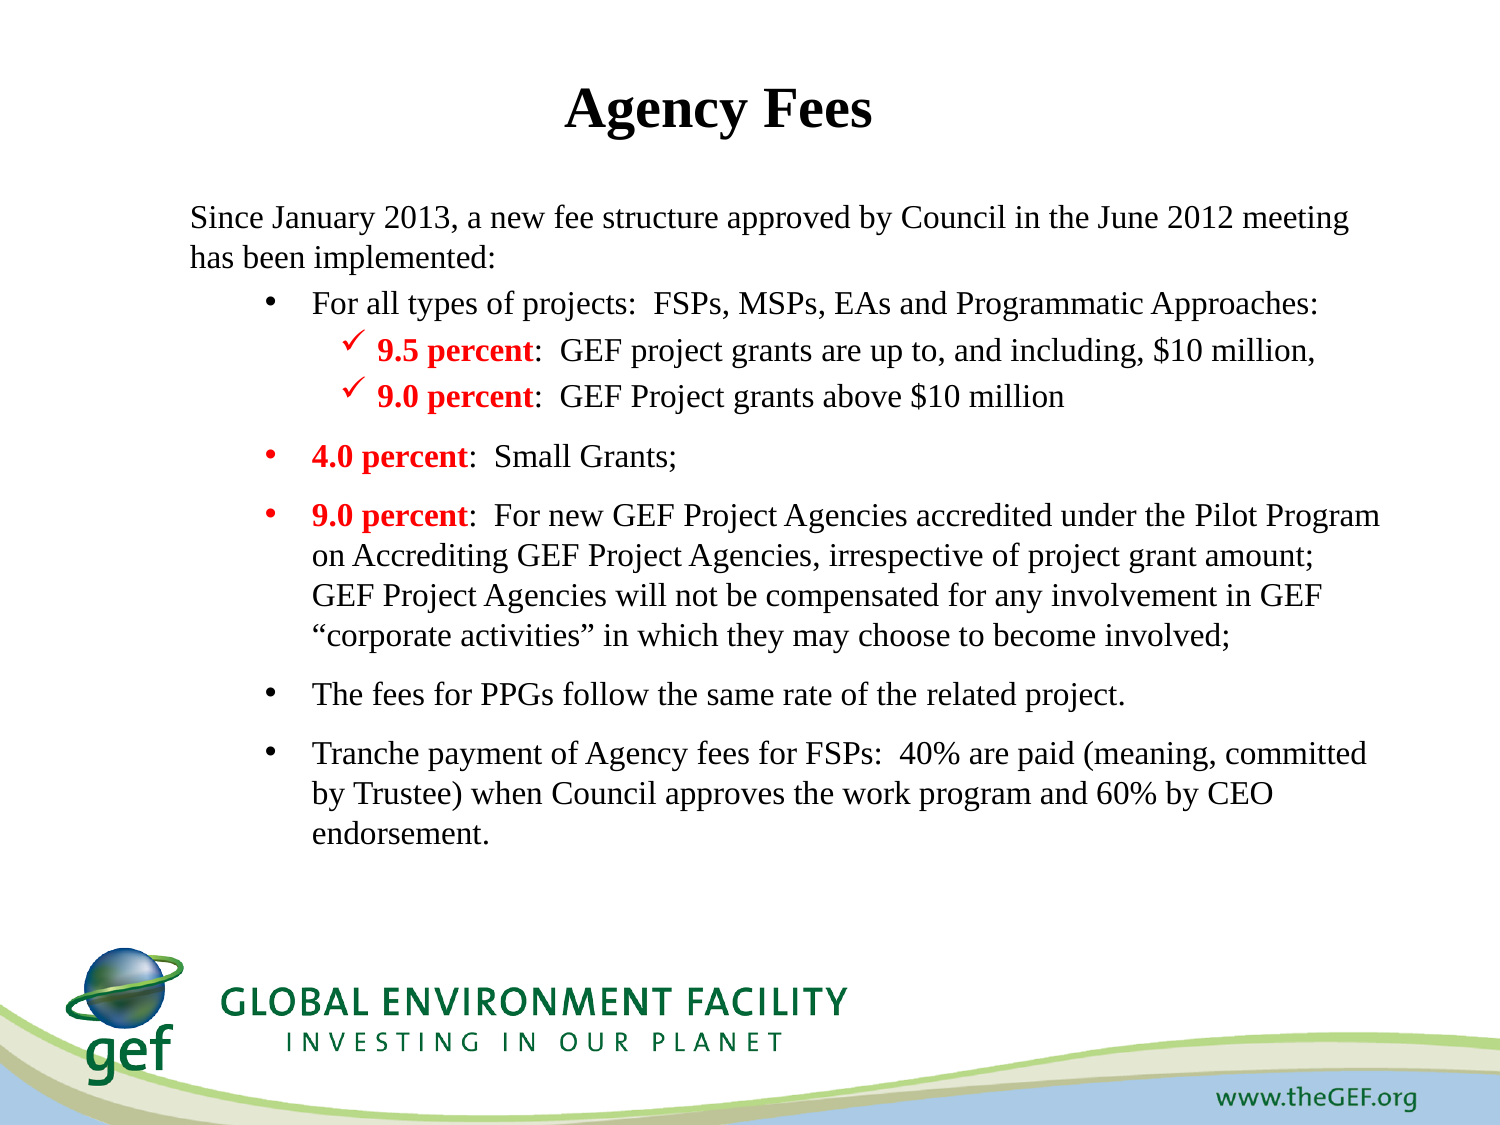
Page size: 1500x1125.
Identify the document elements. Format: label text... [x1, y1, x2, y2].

title Agency Fees [162, 44, 1276, 163]
picture [0, 920, 1500, 1125]
list Since January 2013, a new fee structure approved by Council in the June 2012 meeting has been implemented: For all types of projects: FSPs, MSPs, EAs and Programmatic Approaches: 9.5 percent: GEF project grants are up to, and including, $10 million, 9.0 percent: GEF Project grants above $10 million 4.0 percent: Small Grants; 9.0 percent: For new GEF Project Agencies accredited under the Pilot Program on Accrediting GEF Project Agencies, irrespective of project grant amount; GEF Project Agencies will not be compensated for any involvement in GEF “corporate activities” in which they may choose to become involved; The fees for PPGs follow the same rate of the related project. Tranche payment of Agency fees for FSPs: 40% are paid (meaning, committed by Trustee) when Council approves the work program and 60% by CEO endorsement. [174, 187, 1401, 926]
